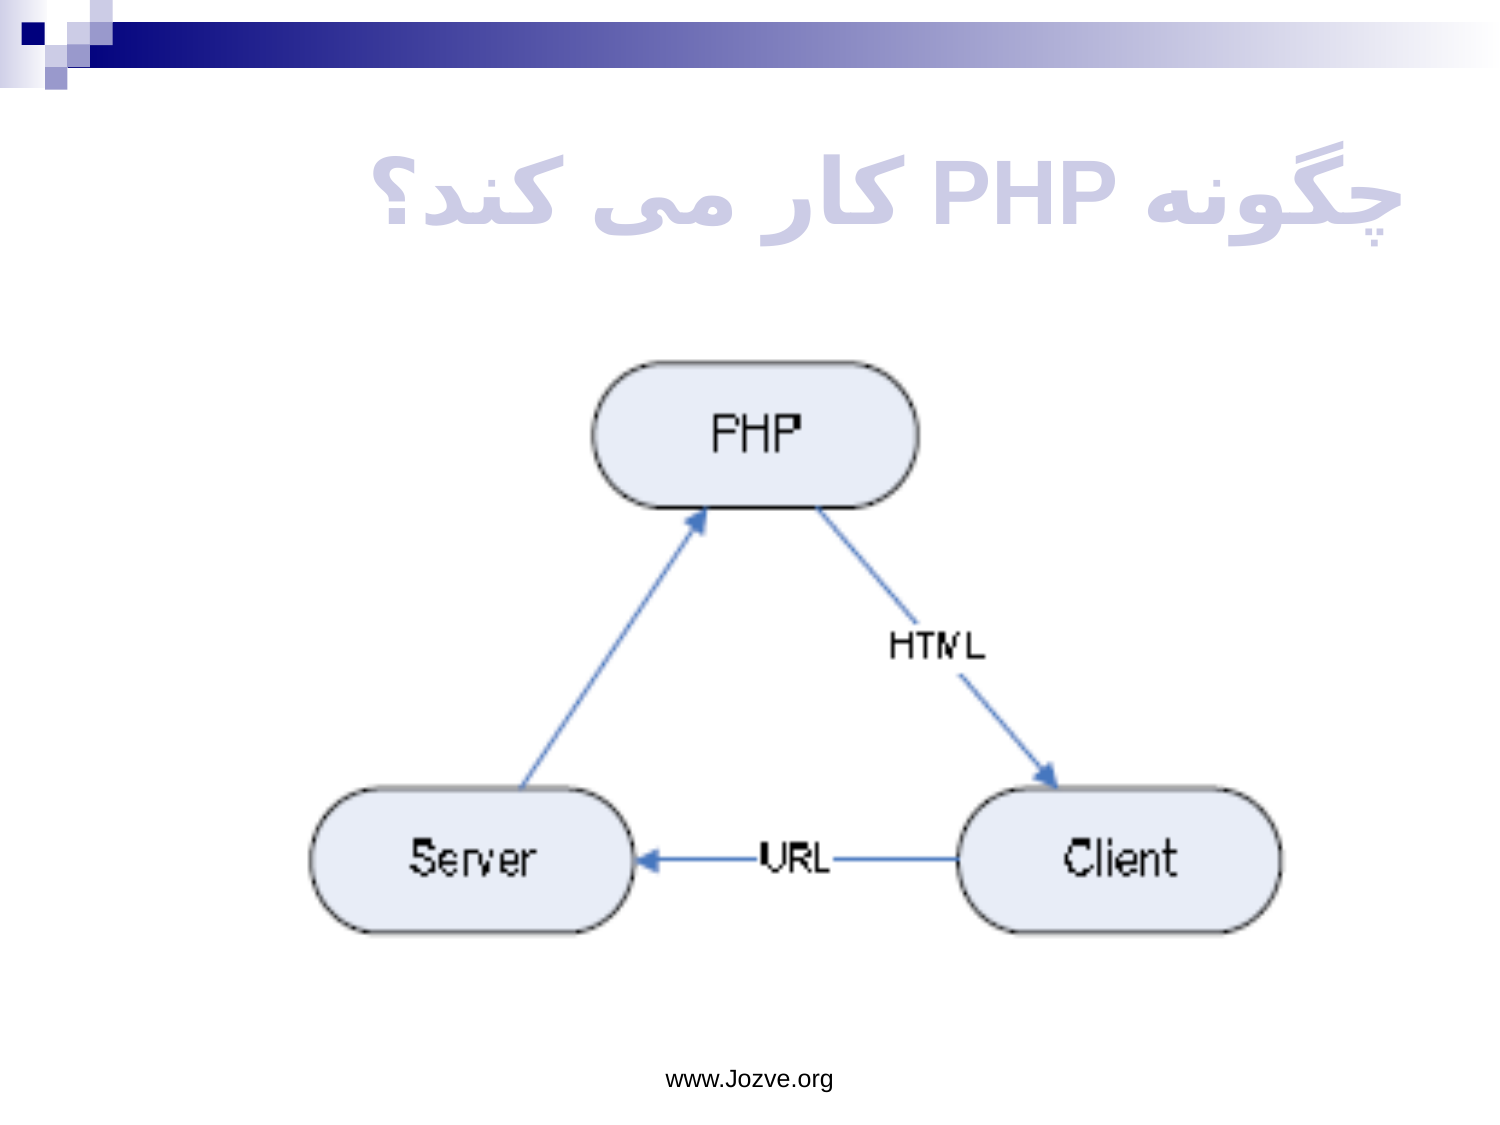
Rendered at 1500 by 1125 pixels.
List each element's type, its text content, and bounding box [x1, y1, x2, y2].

title کار می کند؟ PHP چگونه [74, 74, 1426, 301]
footer www.Jozve.org [512, 1024, 988, 1101]
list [147, 255, 1341, 1000]
